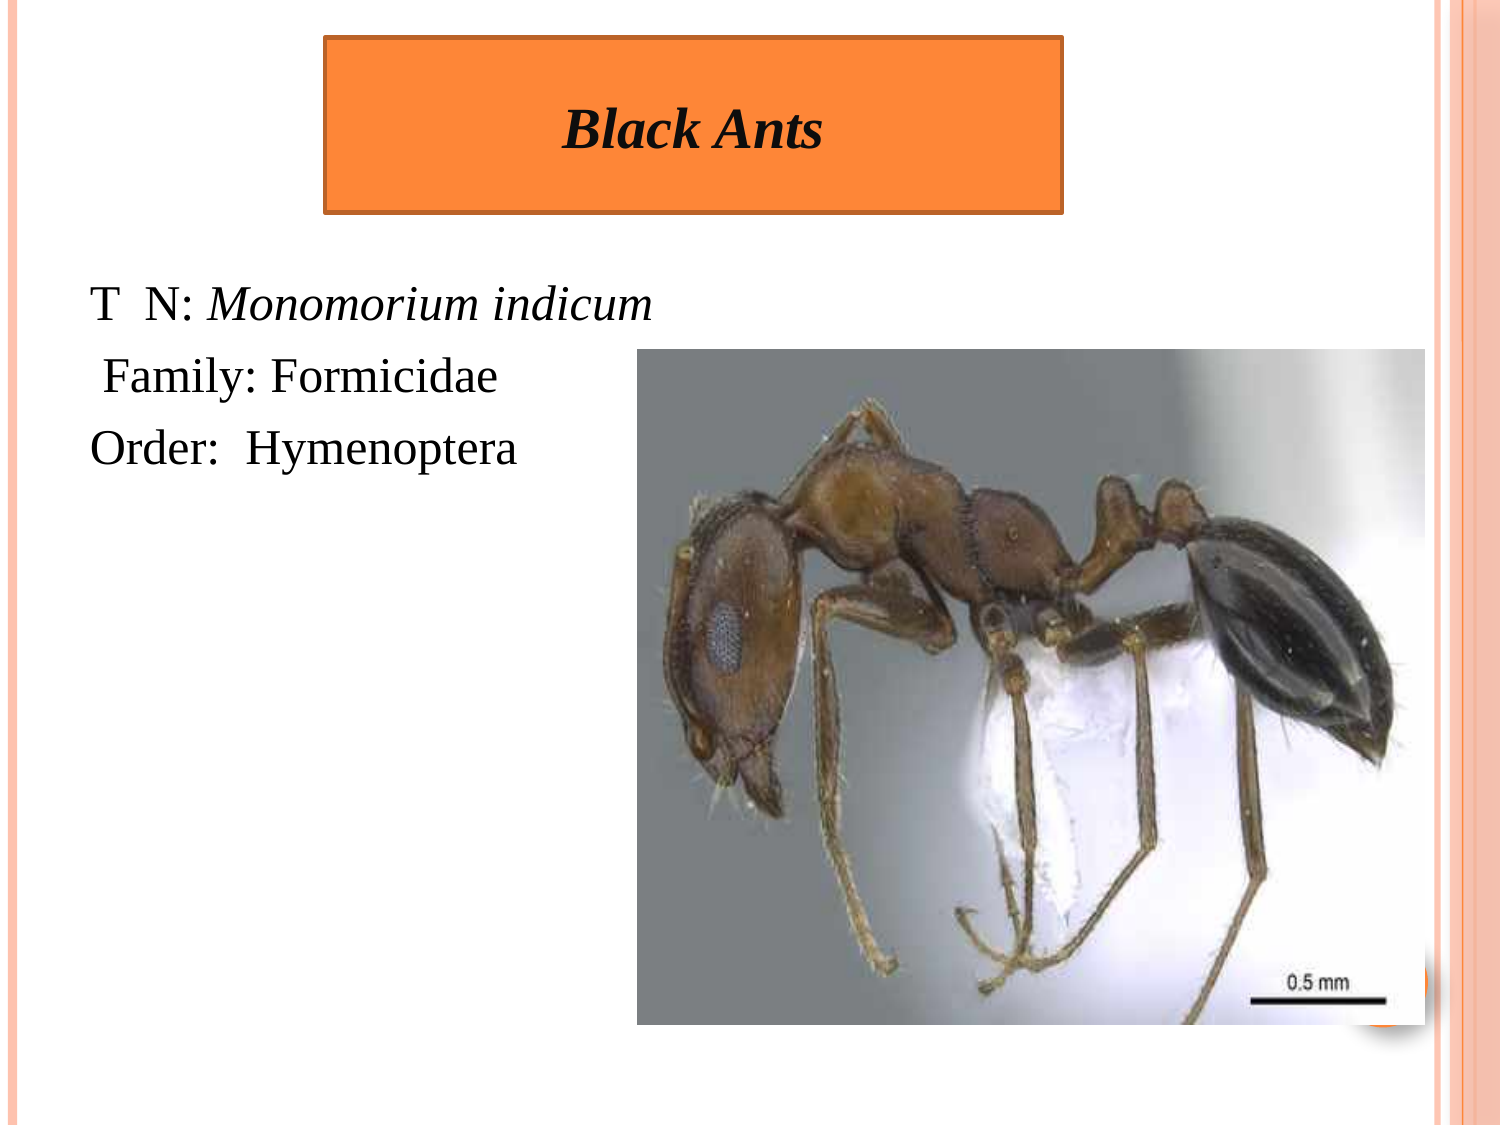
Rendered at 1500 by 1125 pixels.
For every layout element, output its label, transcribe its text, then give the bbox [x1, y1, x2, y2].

picture [637, 349, 1426, 1026]
text_box Black Ants [323, 35, 1064, 215]
list T N: Monomorium indicum Family: Formicidae Order: Hymenoptera [75, 262, 1300, 1062]
